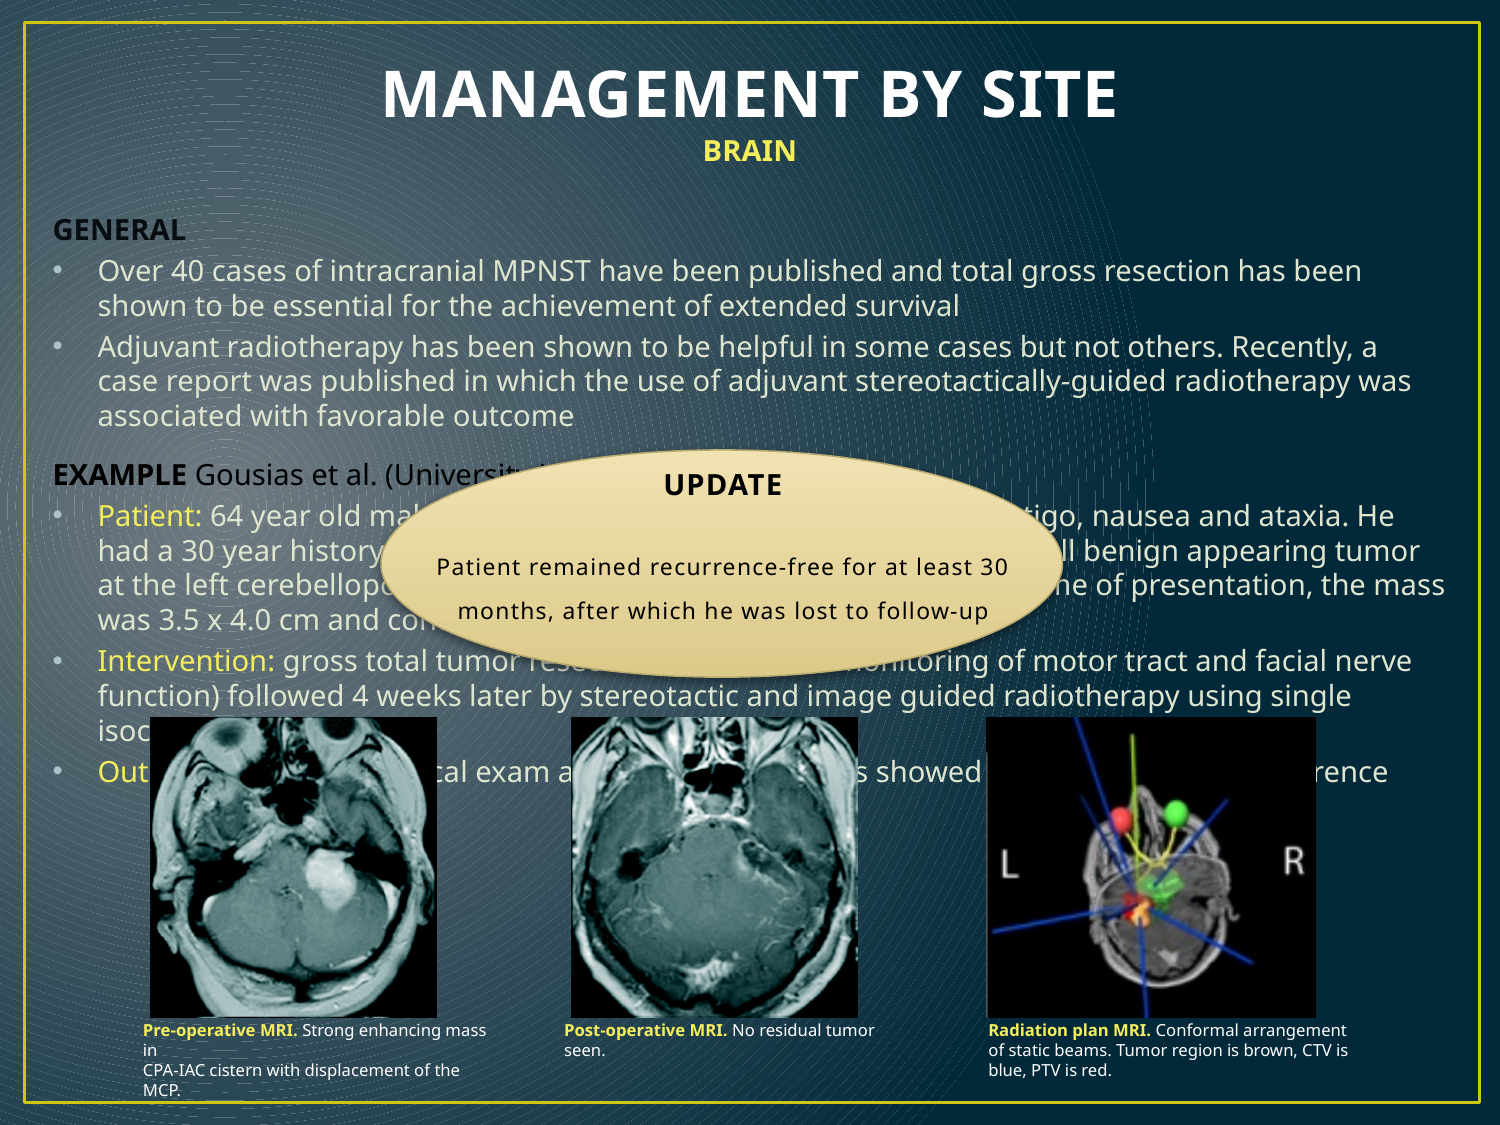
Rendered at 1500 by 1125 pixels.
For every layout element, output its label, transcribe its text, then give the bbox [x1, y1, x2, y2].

title MANAGEMENT BY SITE [0, 45, 1500, 138]
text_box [549, 716, 916, 1049]
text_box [973, 716, 1379, 1069]
list BRAIN GENERAL Over 40 cases of intracranial MPNST have been published and total gross resection has been shown to be essential for the achievement of extended survival Adjuvant radiotherapy has been shown to be helpful in some cases but not others. Recently, a case report was published in which the use of adjuvant stereotactically-guided radiotherapy was associated with favorable outcome EXAMPLE Gousias et al. (University Hospital of Bonn, 2010) Patient: 64 year old male with 3 weeks of progressive headache, vertigo, nausea and ataxia. He had a 30 year history of left-sided hearing loss and 10 years ago a small benign appearing tumor at the left cerebellopontine angle had been detected on MRI. At the time of presentation, the mass was 3.5 x 4.0 cm and contrast enhancing Intervention: gross total tumor resection (using neuromonitoring of motor tract and facial nerve function) followed 4 weeks later by stereotactic and image guided radiotherapy using single isocenter dose delivery Outcome: follow-up clinical exam and MRI at 12 months showed no signs of tumor recurrence [37, 125, 1463, 1088]
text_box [127, 716, 504, 1069]
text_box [380, 437, 1063, 701]
